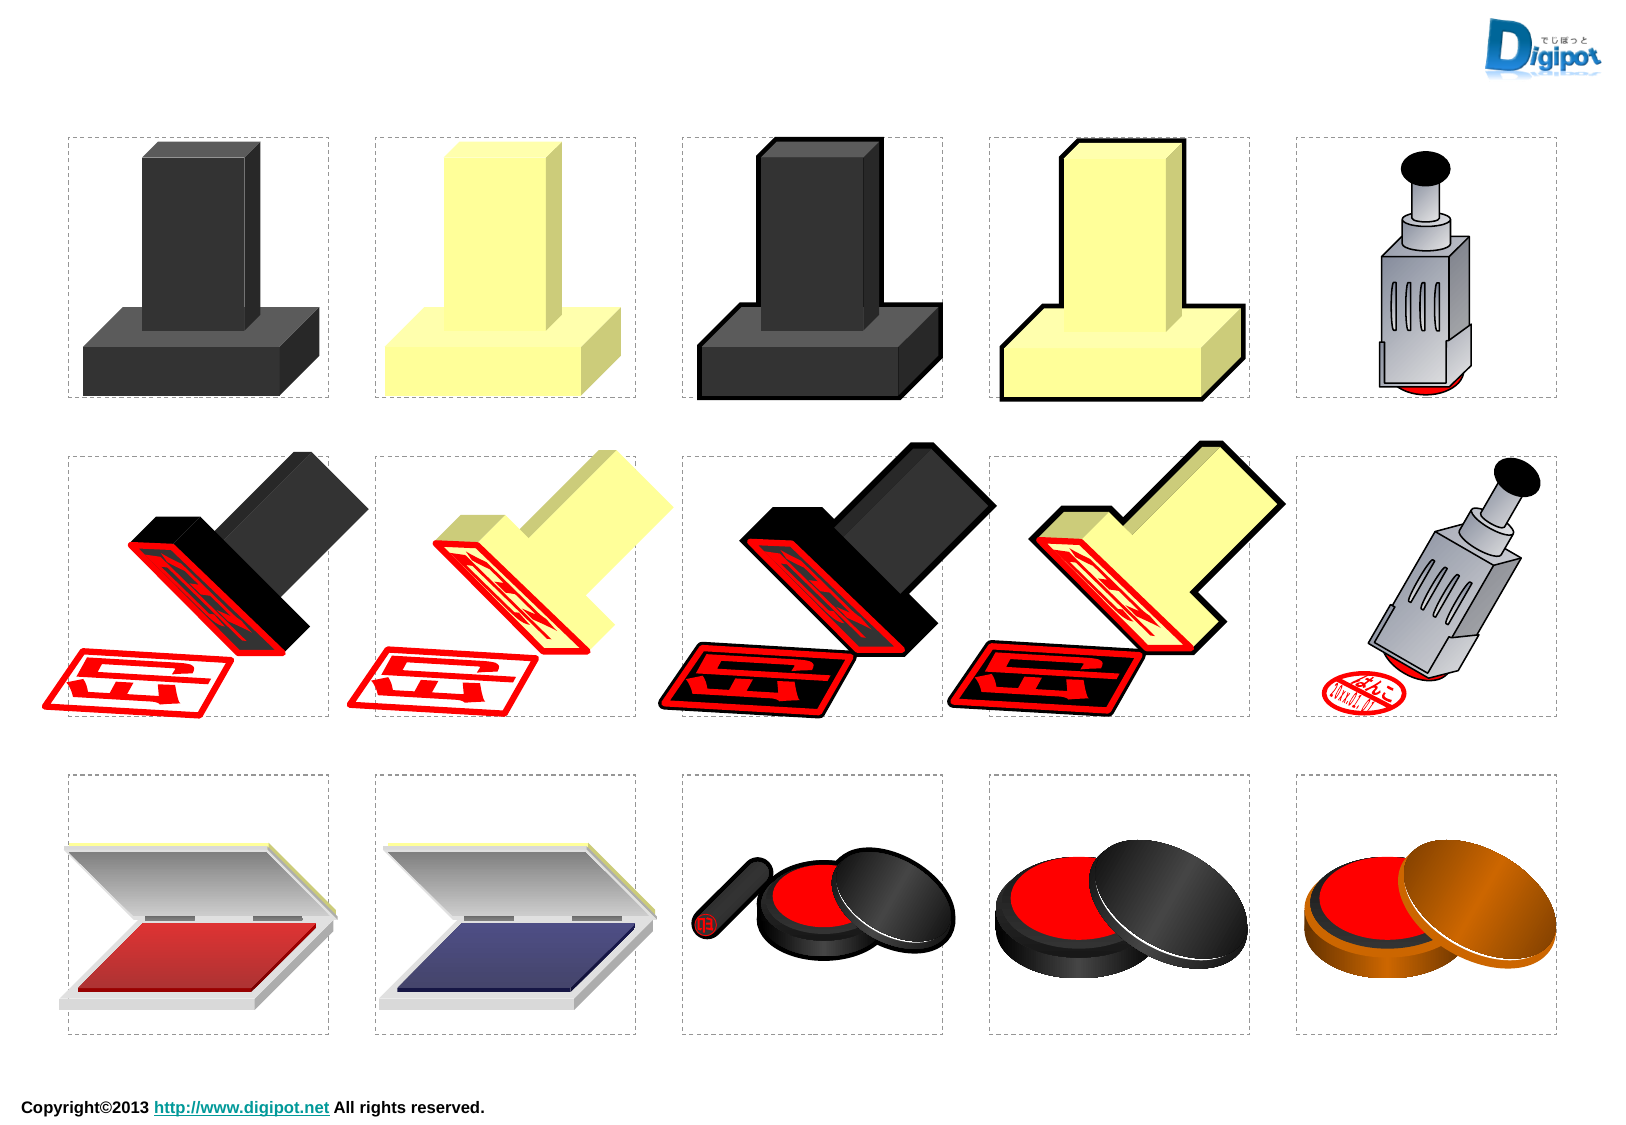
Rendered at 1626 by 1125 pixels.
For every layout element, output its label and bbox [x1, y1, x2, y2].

text_box [685, 859, 957, 957]
text_box [1321, 446, 1511, 716]
text_box [953, 476, 1267, 711]
picture [1485, 18, 1602, 82]
text_box [82, 141, 320, 396]
text_box [378, 842, 658, 1011]
text_box [995, 850, 1255, 979]
text_box [1379, 151, 1472, 396]
text_box [44, 481, 346, 716]
text_box [349, 480, 660, 714]
text_box [1304, 850, 1564, 979]
text_box [663, 478, 949, 713]
text_box [701, 141, 939, 396]
text_box [59, 842, 338, 1011]
text_box [1004, 142, 1242, 398]
text_box [384, 141, 622, 396]
